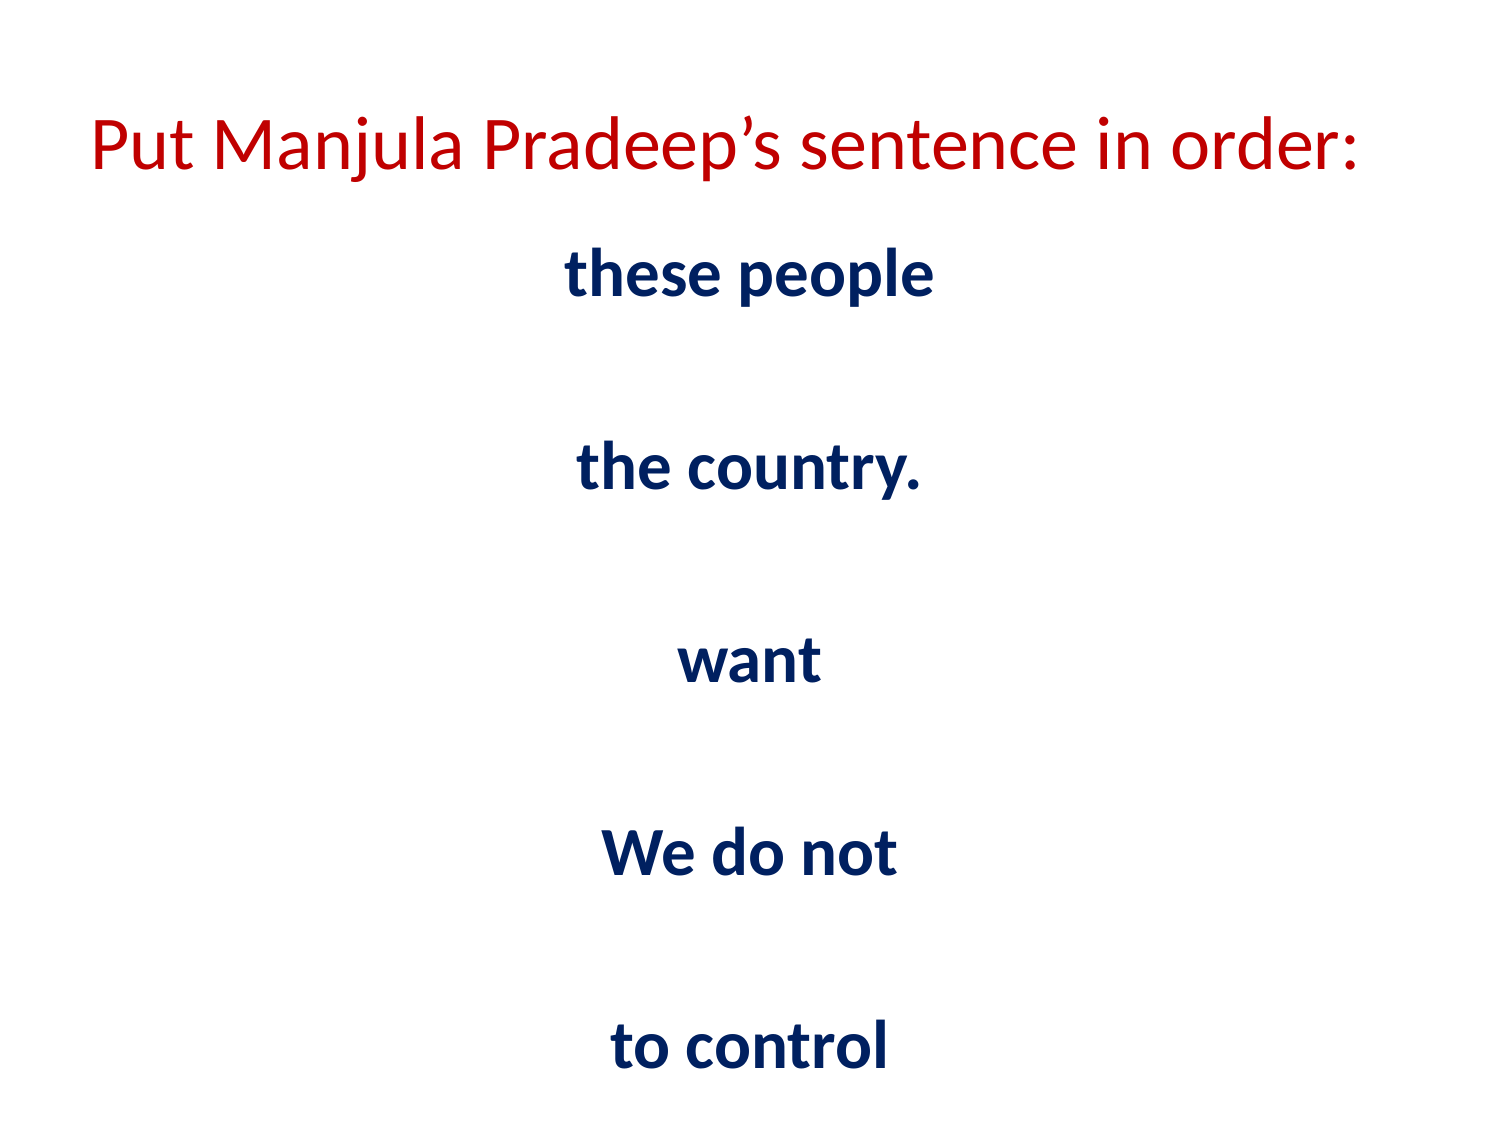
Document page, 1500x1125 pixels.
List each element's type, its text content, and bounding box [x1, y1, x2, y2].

list these people the country. want We do not to control [75, 219, 1425, 1094]
title Put Manjula Pradeep’s sentence in order: [75, 45, 1425, 219]
